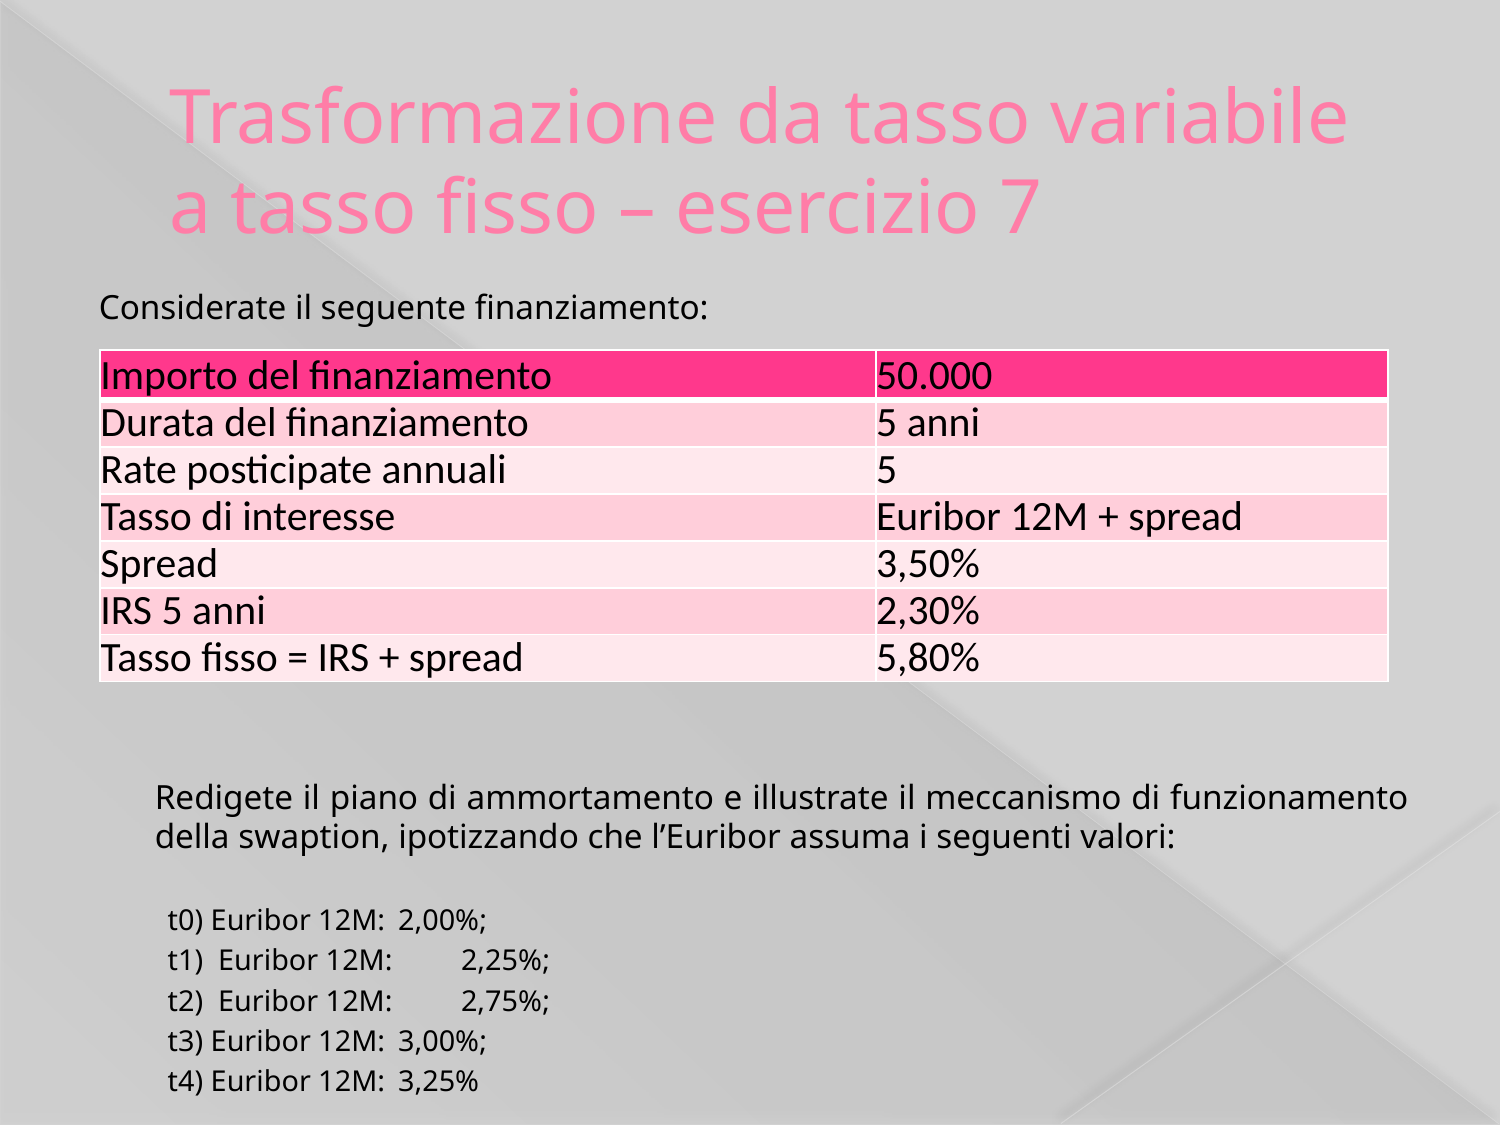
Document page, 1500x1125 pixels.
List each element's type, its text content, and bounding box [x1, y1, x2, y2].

table_cell Euribor 12M + spread [877, 495, 1387, 540]
table_header 50.000 [877, 351, 1387, 397]
table_cell IRS 5 anni [101, 589, 875, 634]
table_header Importo del finanziamento [101, 351, 875, 397]
table_cell Tasso di interesse [101, 495, 875, 540]
title Trasformazione da tasso variabile a tasso fisso – esercizio 7 [75, 43, 1425, 274]
table_cell 5 anni [877, 403, 1387, 446]
table_cell 2,30% [877, 589, 1387, 634]
table_cell 5 [877, 448, 1387, 493]
table_cell Tasso fisso = IRS + spread [101, 635, 875, 681]
table_cell Rate posticipate annuali [101, 448, 875, 493]
list Considerate il seguente finanziamento: Redigete il piano di ammortamento e illustrate il meccanismo di funzionamento della swaption, ipotizzando che l’Euribor assuma i seguenti valori: t0) Euribor 12M: 2,00%; t1) Euribor 12M: 2,25%; t2) Euribor 12M: 2,75%; t3) Euribor 12M: 3,00%; t4) Euribor 12M: 3,25% [75, 278, 1425, 1125]
table_cell 5,80% [877, 635, 1387, 681]
table_cell Durata del finanziamento [101, 403, 875, 446]
table_cell Spread [101, 542, 875, 587]
table_cell 3,50% [877, 542, 1387, 587]
